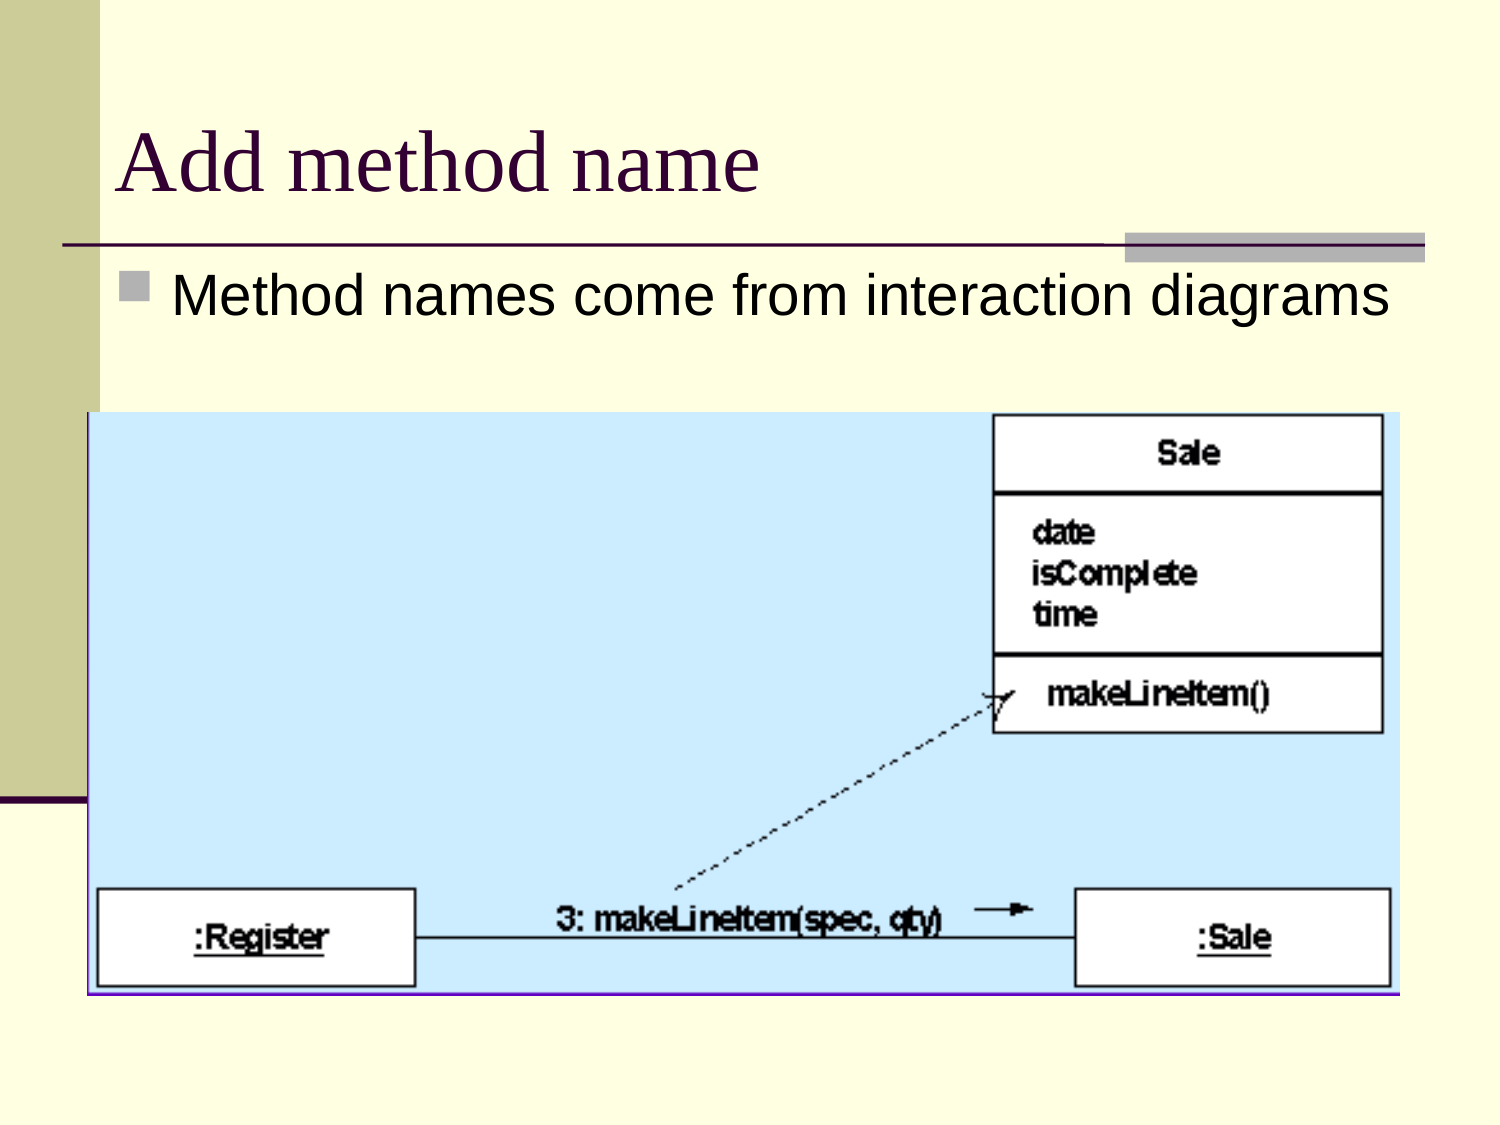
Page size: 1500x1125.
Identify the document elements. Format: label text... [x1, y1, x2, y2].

title Add method name [99, 62, 1376, 249]
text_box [87, 412, 1401, 996]
list Method names come from interaction diagrams [99, 249, 1413, 994]
